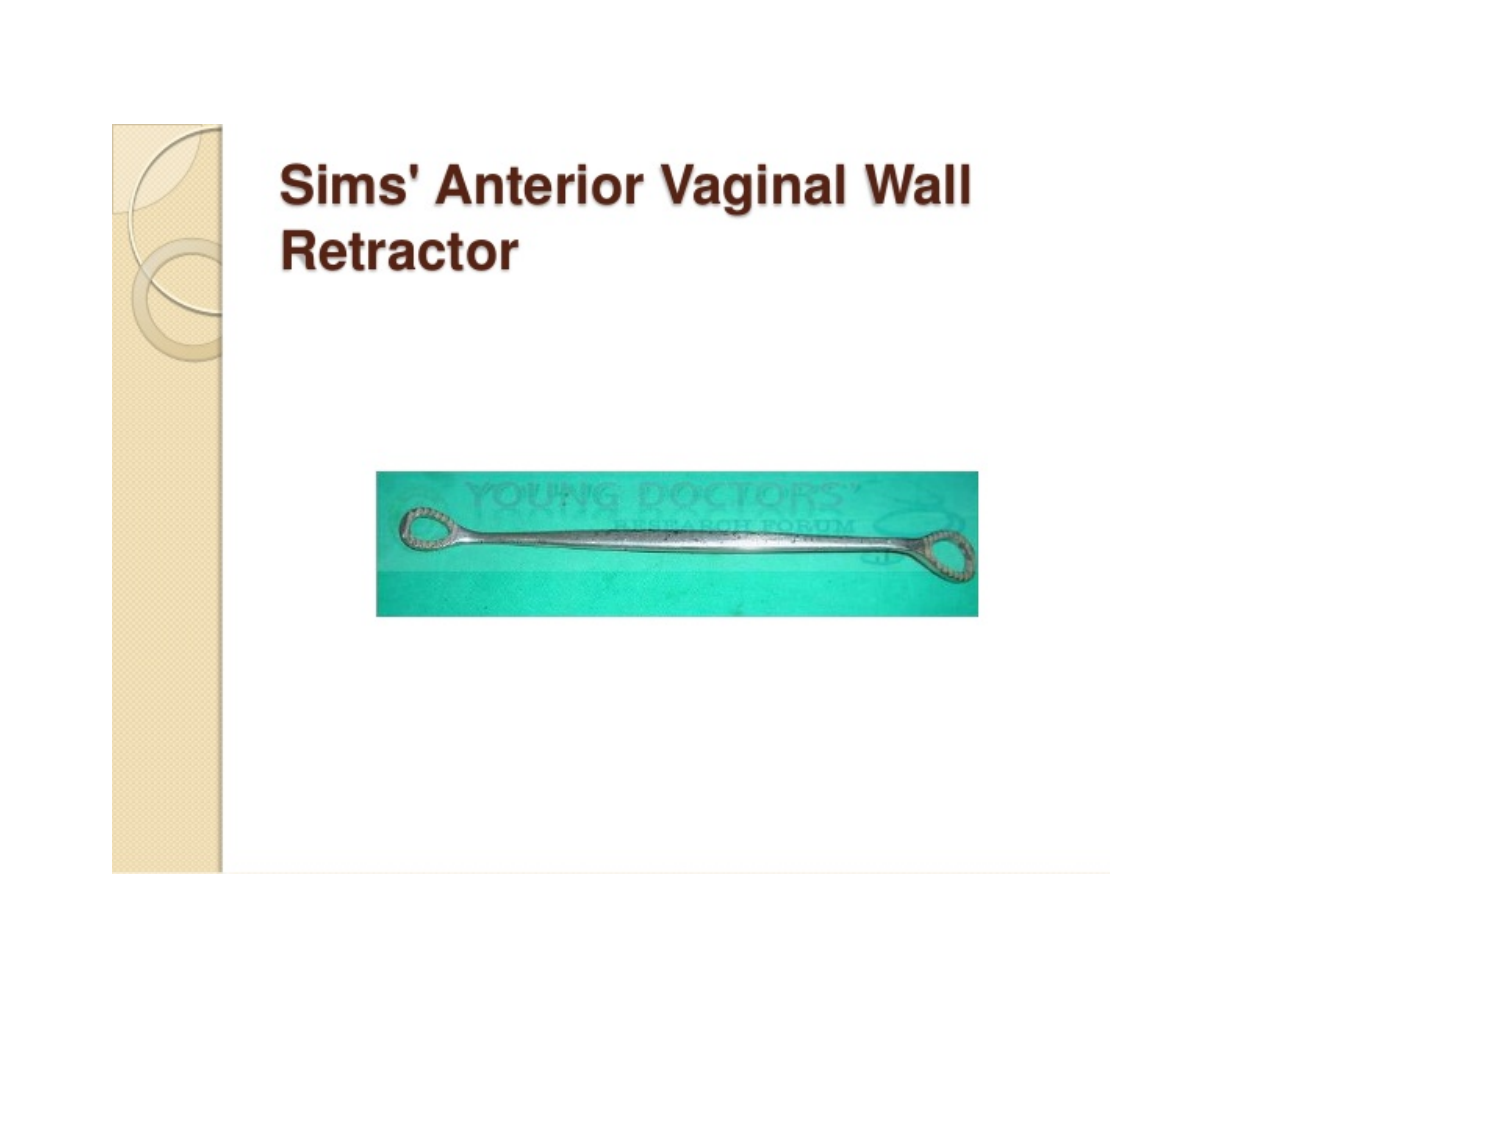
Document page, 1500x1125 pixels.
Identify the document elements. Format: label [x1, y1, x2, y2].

picture [112, 124, 1110, 874]
